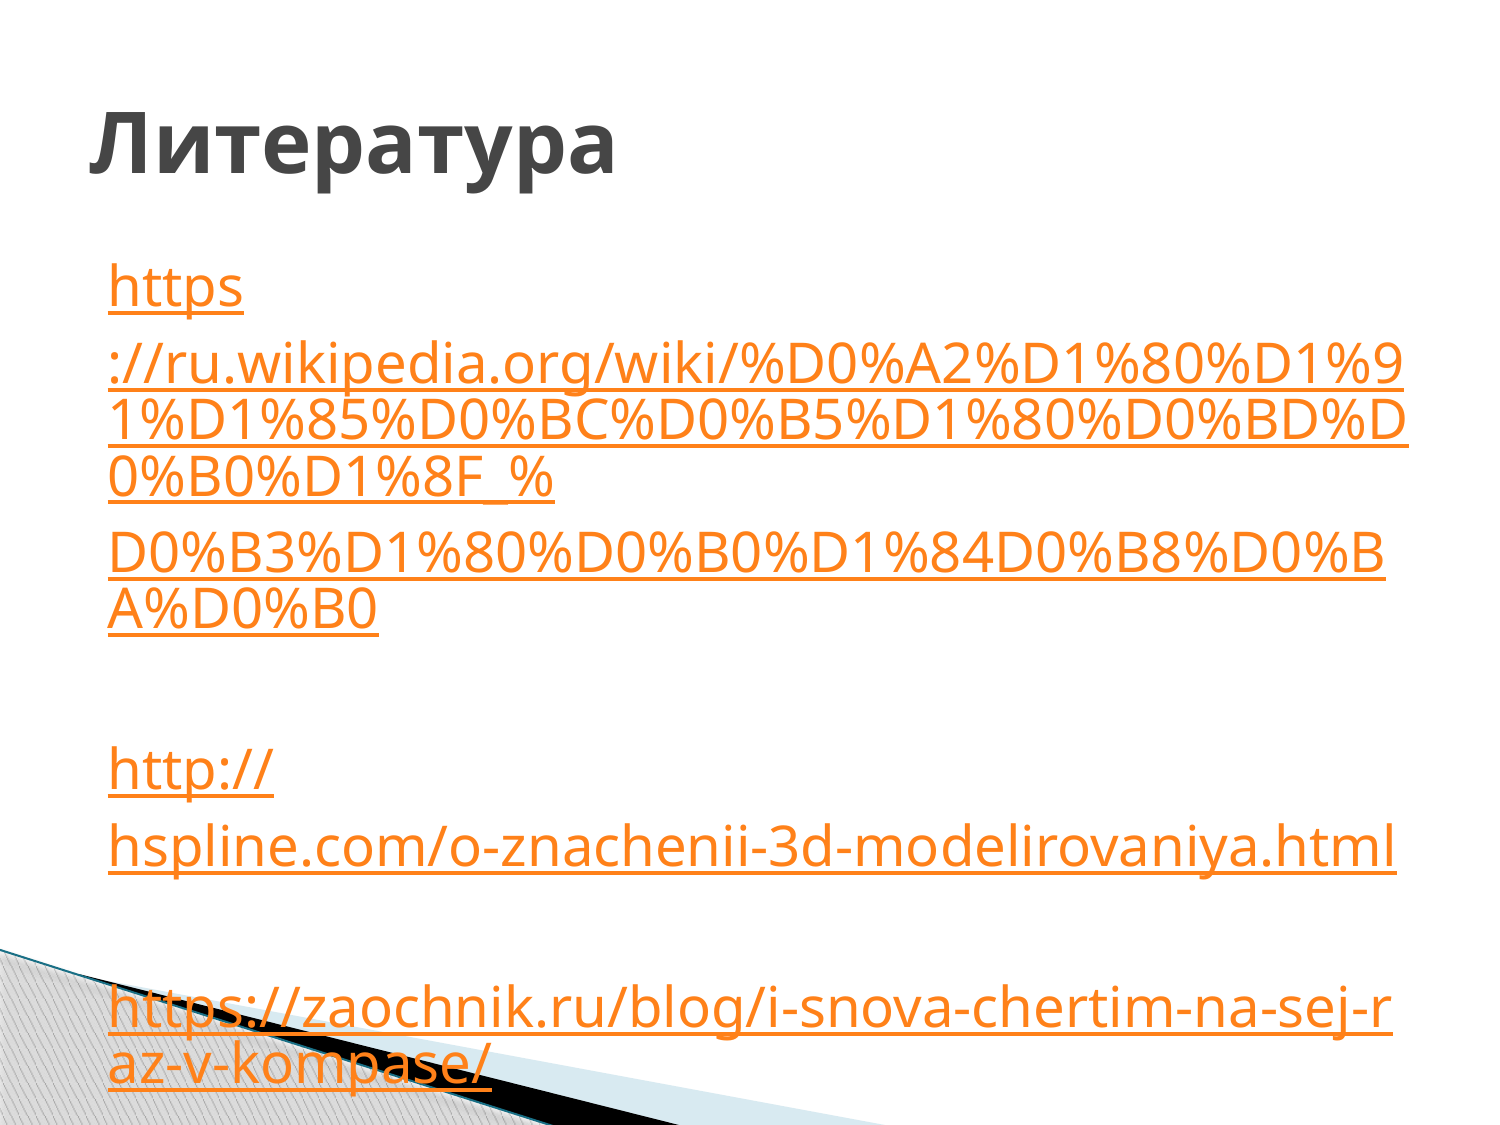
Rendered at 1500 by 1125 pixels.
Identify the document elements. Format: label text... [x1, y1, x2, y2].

list https://ru.wikipedia.org/wiki/%D0%A2%D1%80%D1%91%D1%85%D0%BC%D0%B5%D1%80%D0%BD%D0%B0%D1%8F_%D0%B3%D1%80%D0%B0%D1%84D0%B8%D0%BA%D0%B0 http://hspline.com/o-znachenii-3d-modelirovaniya.html https://zaochnik.ru/blog/i-snova-chertim-na-sej-raz-v-kompase/ [75, 243, 1425, 986]
title Литература [75, 45, 1425, 233]
